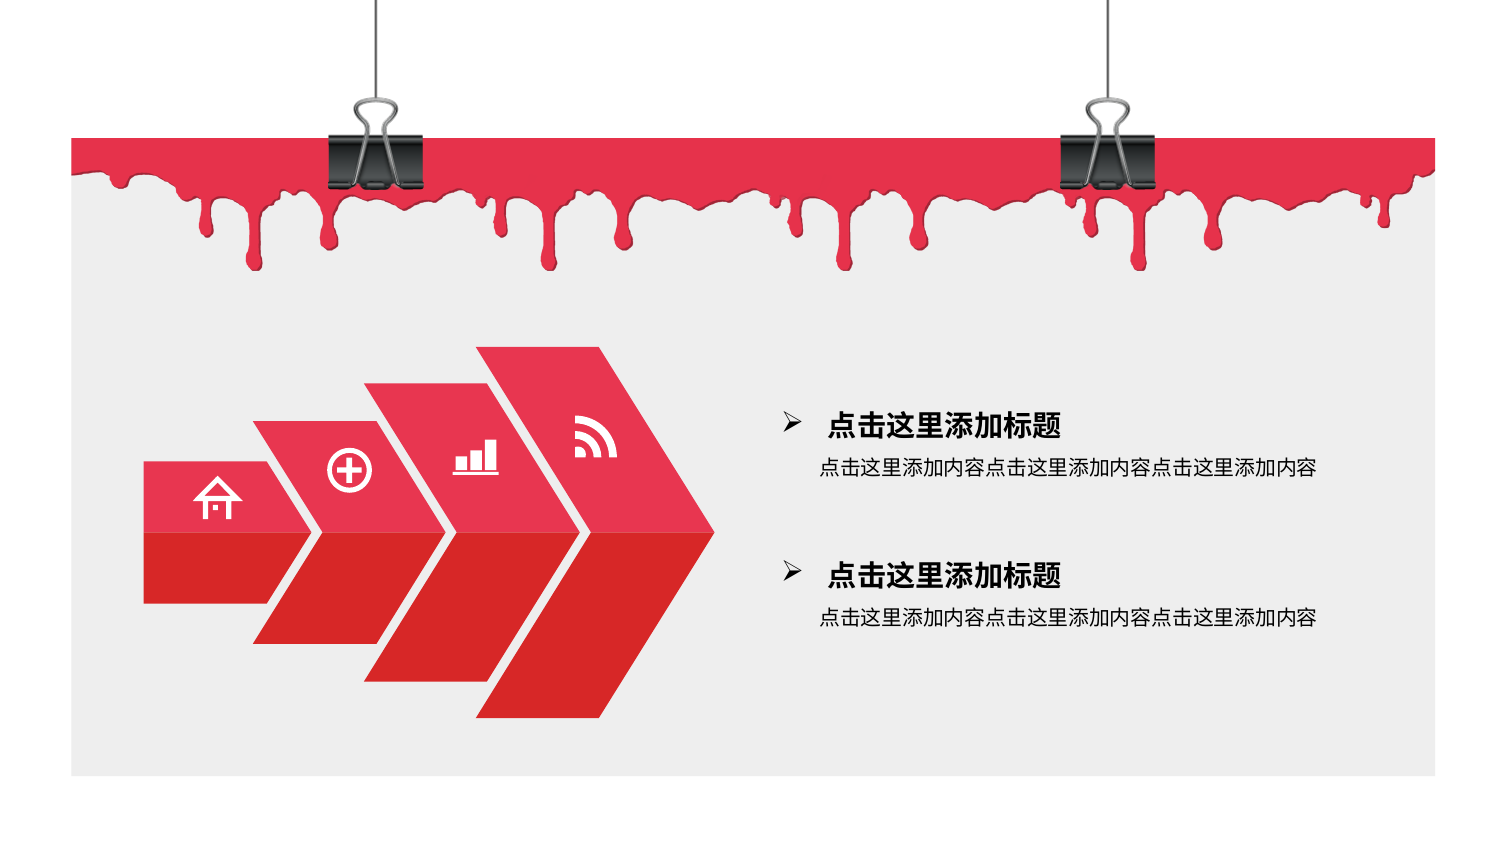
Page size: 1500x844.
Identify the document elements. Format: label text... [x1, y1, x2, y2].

text_box [143, 532, 312, 604]
text_box 点击这里添加标题 点击这里添加内容点击这里添加内容点击这里添加内容 [773, 386, 1368, 484]
text_box [475, 346, 715, 532]
text_box [575, 415, 617, 458]
text_box [363, 383, 580, 532]
text_box [475, 532, 715, 719]
text_box [252, 421, 446, 532]
text_box [192, 475, 243, 520]
text_box [143, 461, 312, 532]
text_box [363, 532, 580, 682]
picture [71, 0, 1436, 277]
text_box 点击这里添加标题 点击这里添加内容点击这里添加内容点击这里添加内容 [773, 535, 1368, 634]
text_box [327, 447, 372, 493]
text_box [252, 532, 446, 644]
text_box [452, 439, 499, 475]
text_box [69, 282, 1437, 778]
